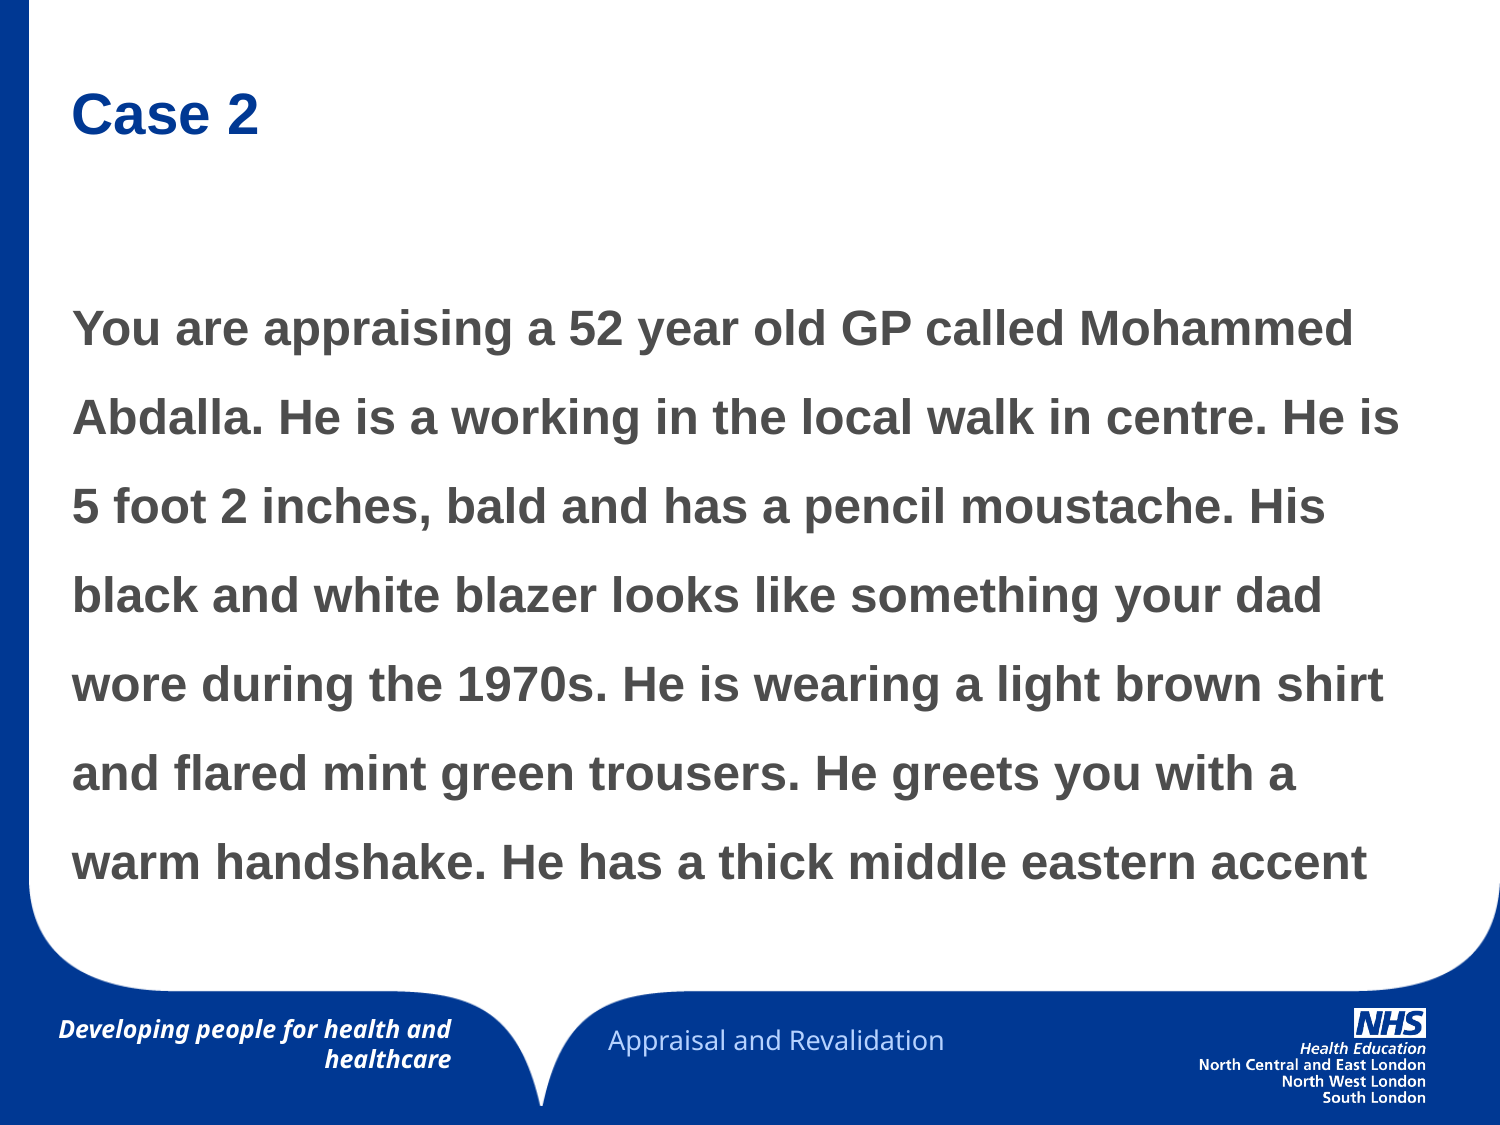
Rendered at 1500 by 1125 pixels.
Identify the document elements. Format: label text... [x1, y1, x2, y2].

list You are appraising a 52 year old GP called Mohammed Abdalla. He is a working in the local walk in centre. He is 5 foot 2 inches, bald and has a pencil moustache. His black and white blazer looks like something your dad wore during the 1970s. He is wearing a light brown shirt and flared mint green trousers. He greets you with a warm handshake. He has a thick middle eastern accent [71, 266, 1430, 953]
picture [29, 0, 1500, 1106]
title Case 2 [71, 89, 1430, 229]
